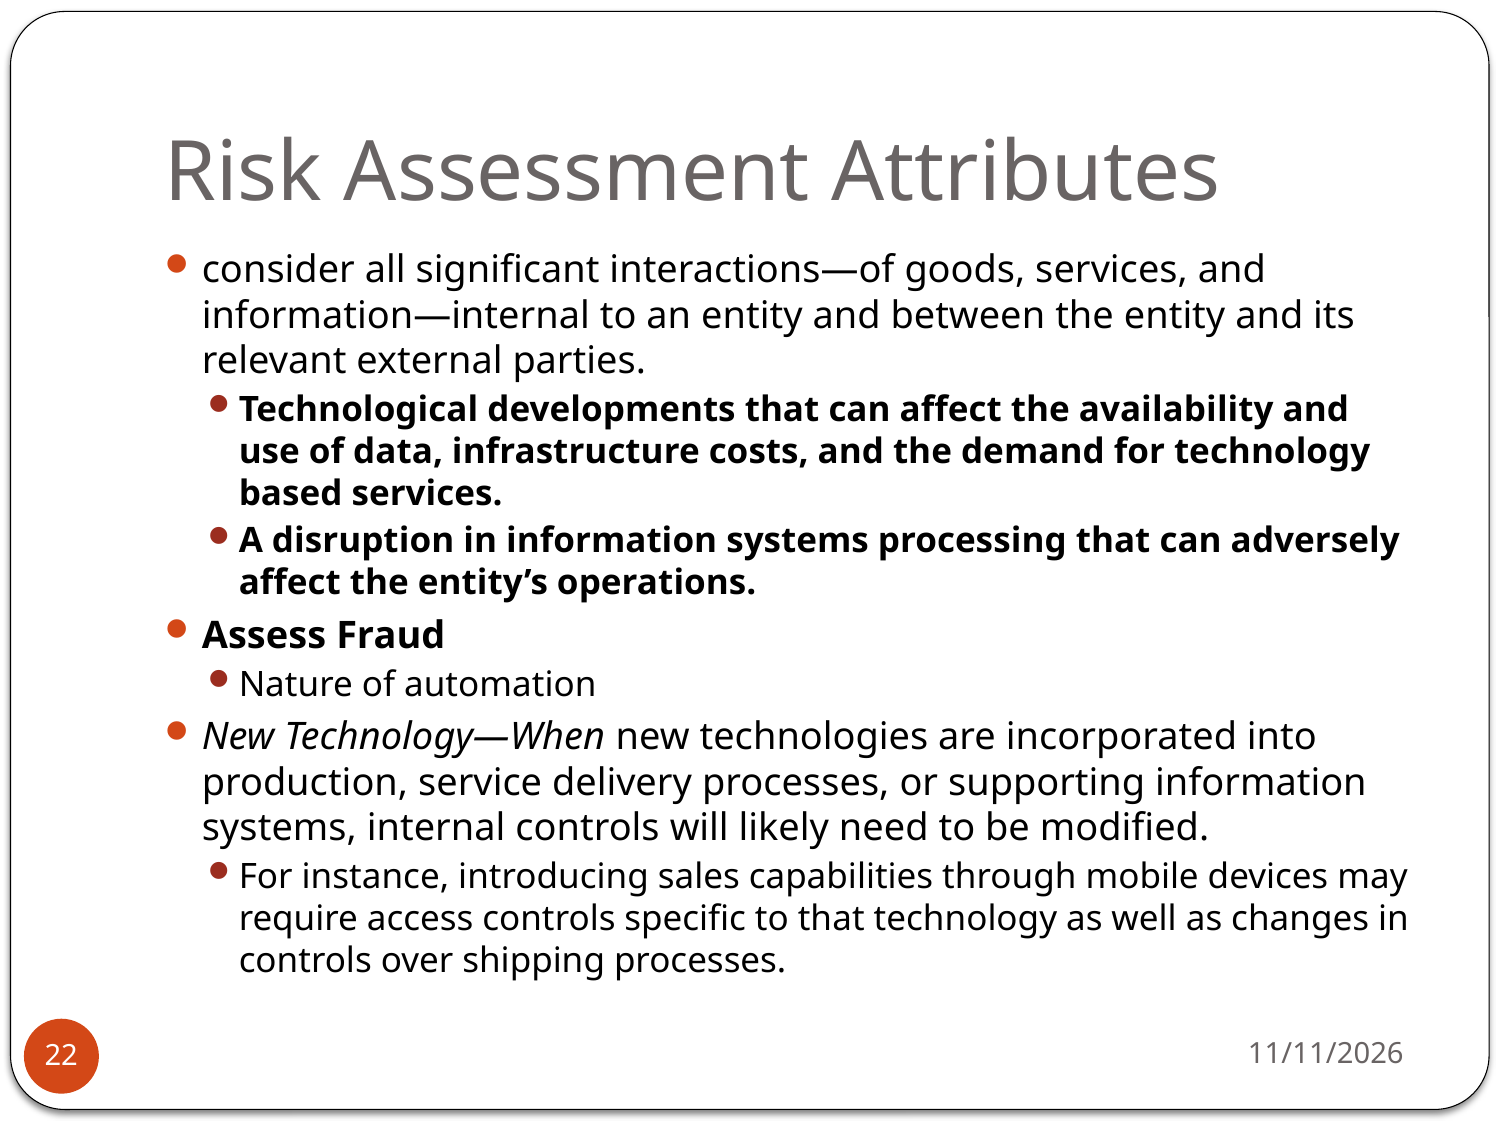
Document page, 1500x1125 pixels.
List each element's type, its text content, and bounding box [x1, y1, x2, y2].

list consider all significant interactions—of goods, services, and information—internal to an entity and between the entity and its relevant external parties. Technological developments that can affect the availability and use of data, infrastructure costs, and the demand for technology based services. A disruption in information systems processing that can adversely affect the entity’s operations. Assess Fraud Nature of automation New Technology—When new technologies are incorporated into production, service delivery processes, or supporting information systems, internal controls will likely need to be modified. For instance, introducing sales capabilities through mobile devices may require access controls specific to that technology as well as changes in controls over shipping processes. [150, 237, 1425, 988]
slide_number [1012, 1015, 1419, 1094]
slide_number 22 [23, 1018, 99, 1094]
title Risk Assessment Attributes [150, 45, 1425, 233]
